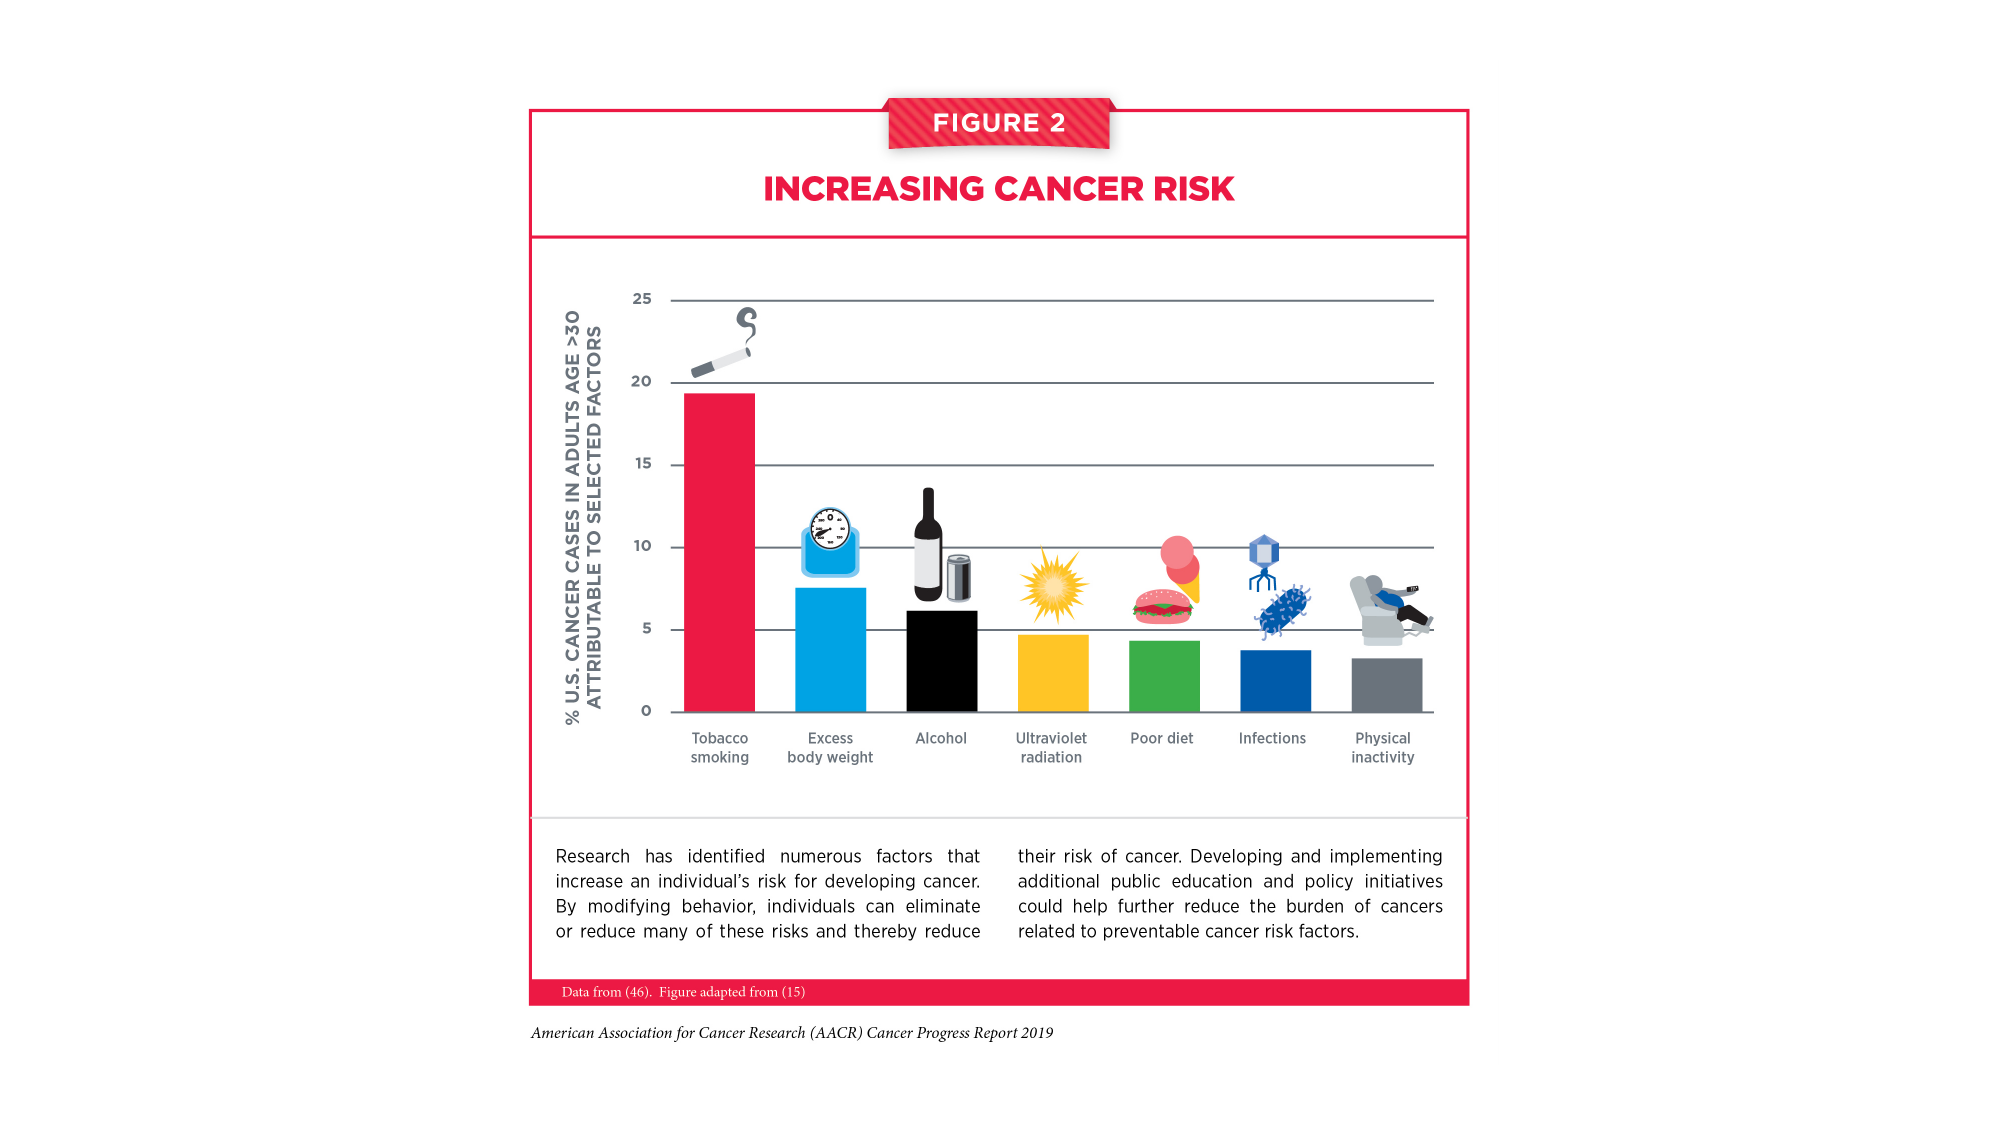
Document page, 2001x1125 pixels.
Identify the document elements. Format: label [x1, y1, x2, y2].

picture [500, 60, 1499, 1065]
